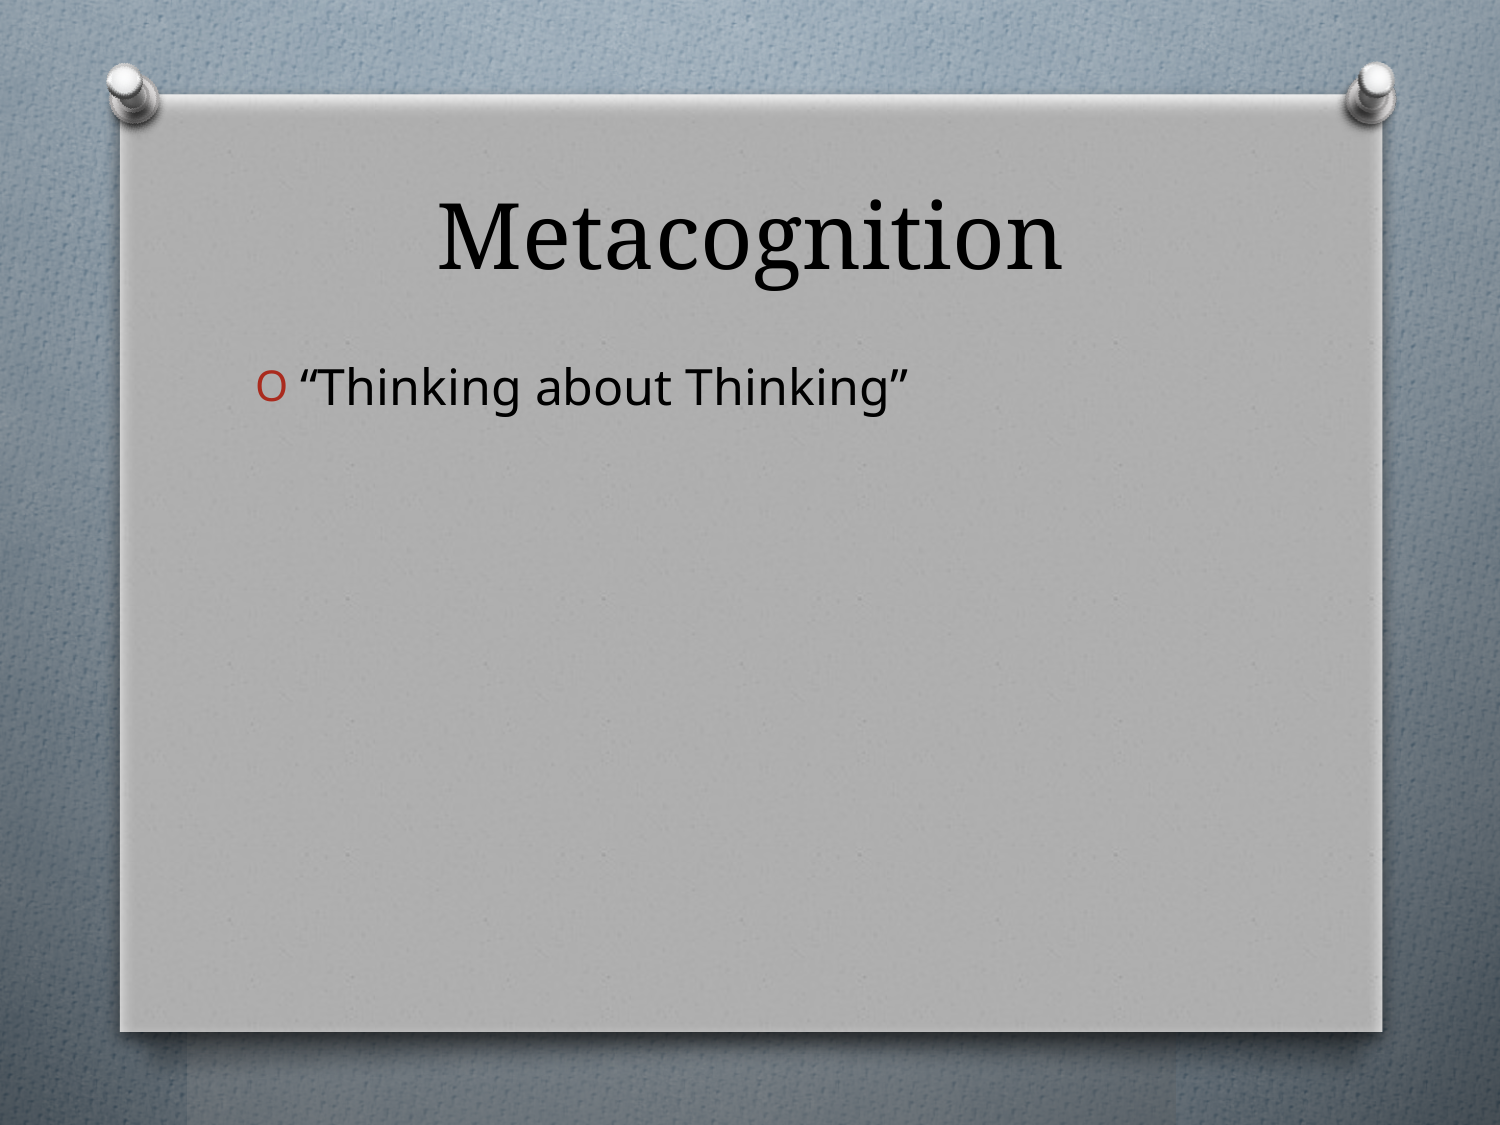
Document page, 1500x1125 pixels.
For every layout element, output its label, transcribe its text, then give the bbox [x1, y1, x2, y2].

list “Thinking about Thinking” [240, 347, 1257, 939]
picture [1317, 35, 1439, 156]
picture [75, 29, 198, 153]
title Metacognition [179, 134, 1323, 332]
